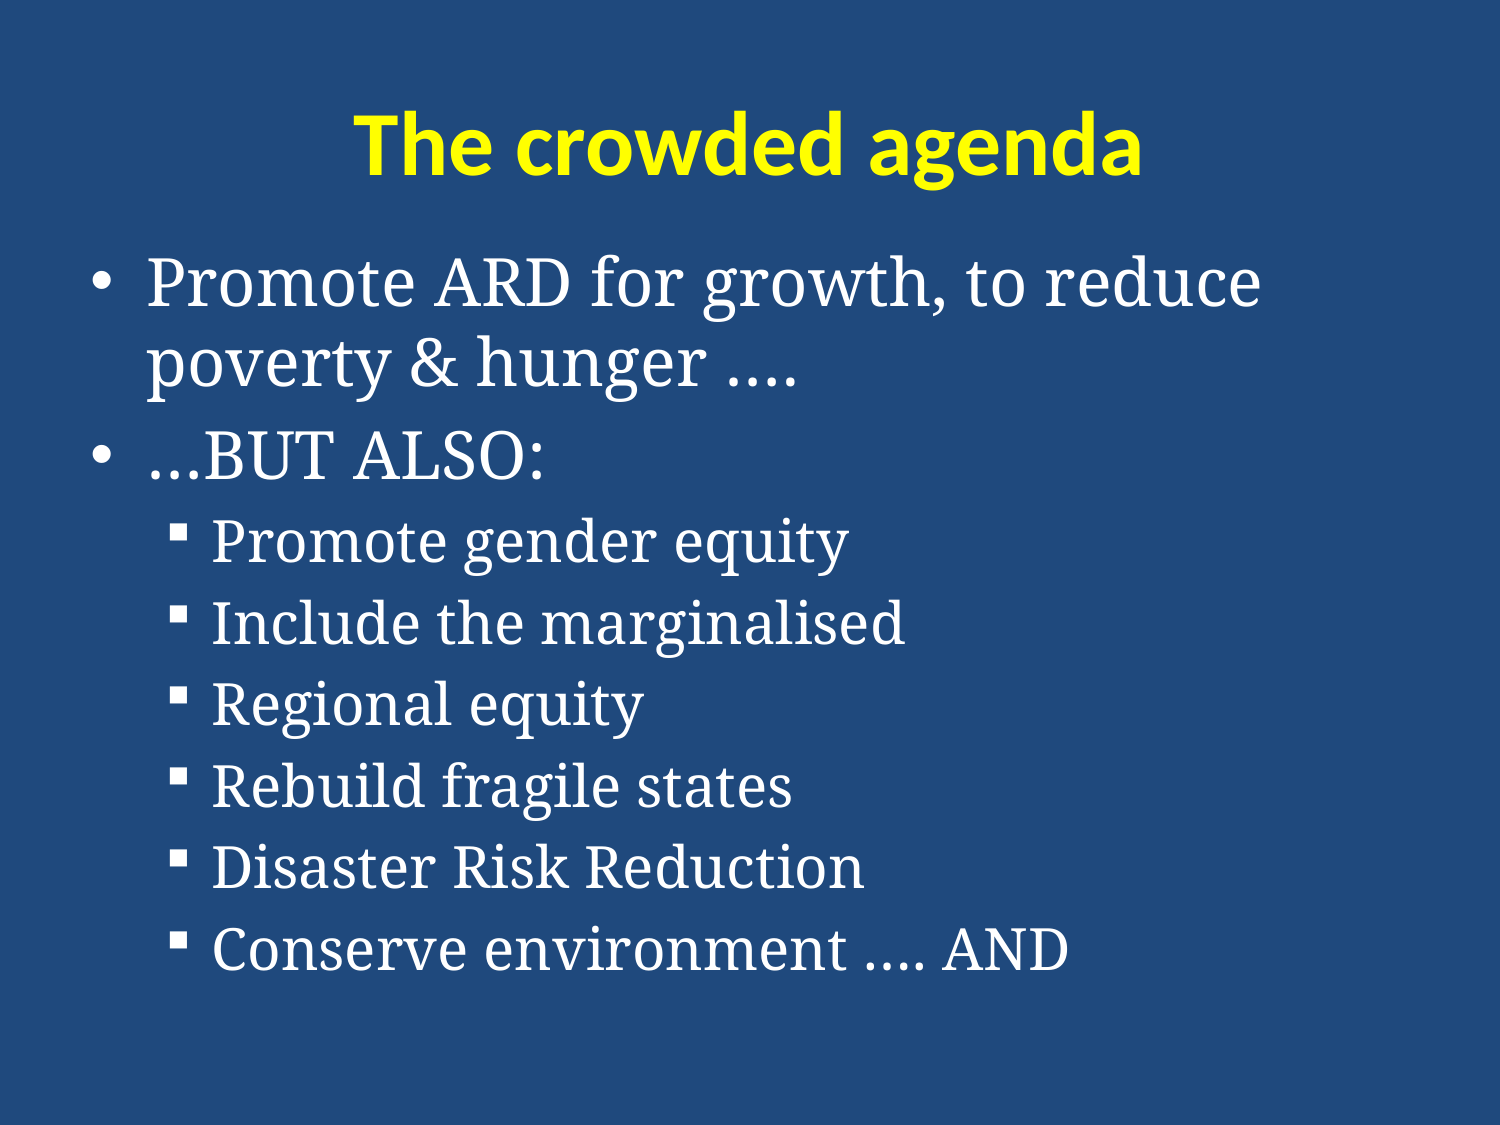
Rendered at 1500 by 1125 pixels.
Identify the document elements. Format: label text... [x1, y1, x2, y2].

list Promote ARD for growth, to reduce poverty & hunger …. …BUT ALSO: Promote gender equity Include the marginalised Regional equity Rebuild fragile states Disaster Risk Reduction Conserve environment …. AND [74, 231, 1426, 1006]
title The crowded agenda [74, 44, 1426, 231]
